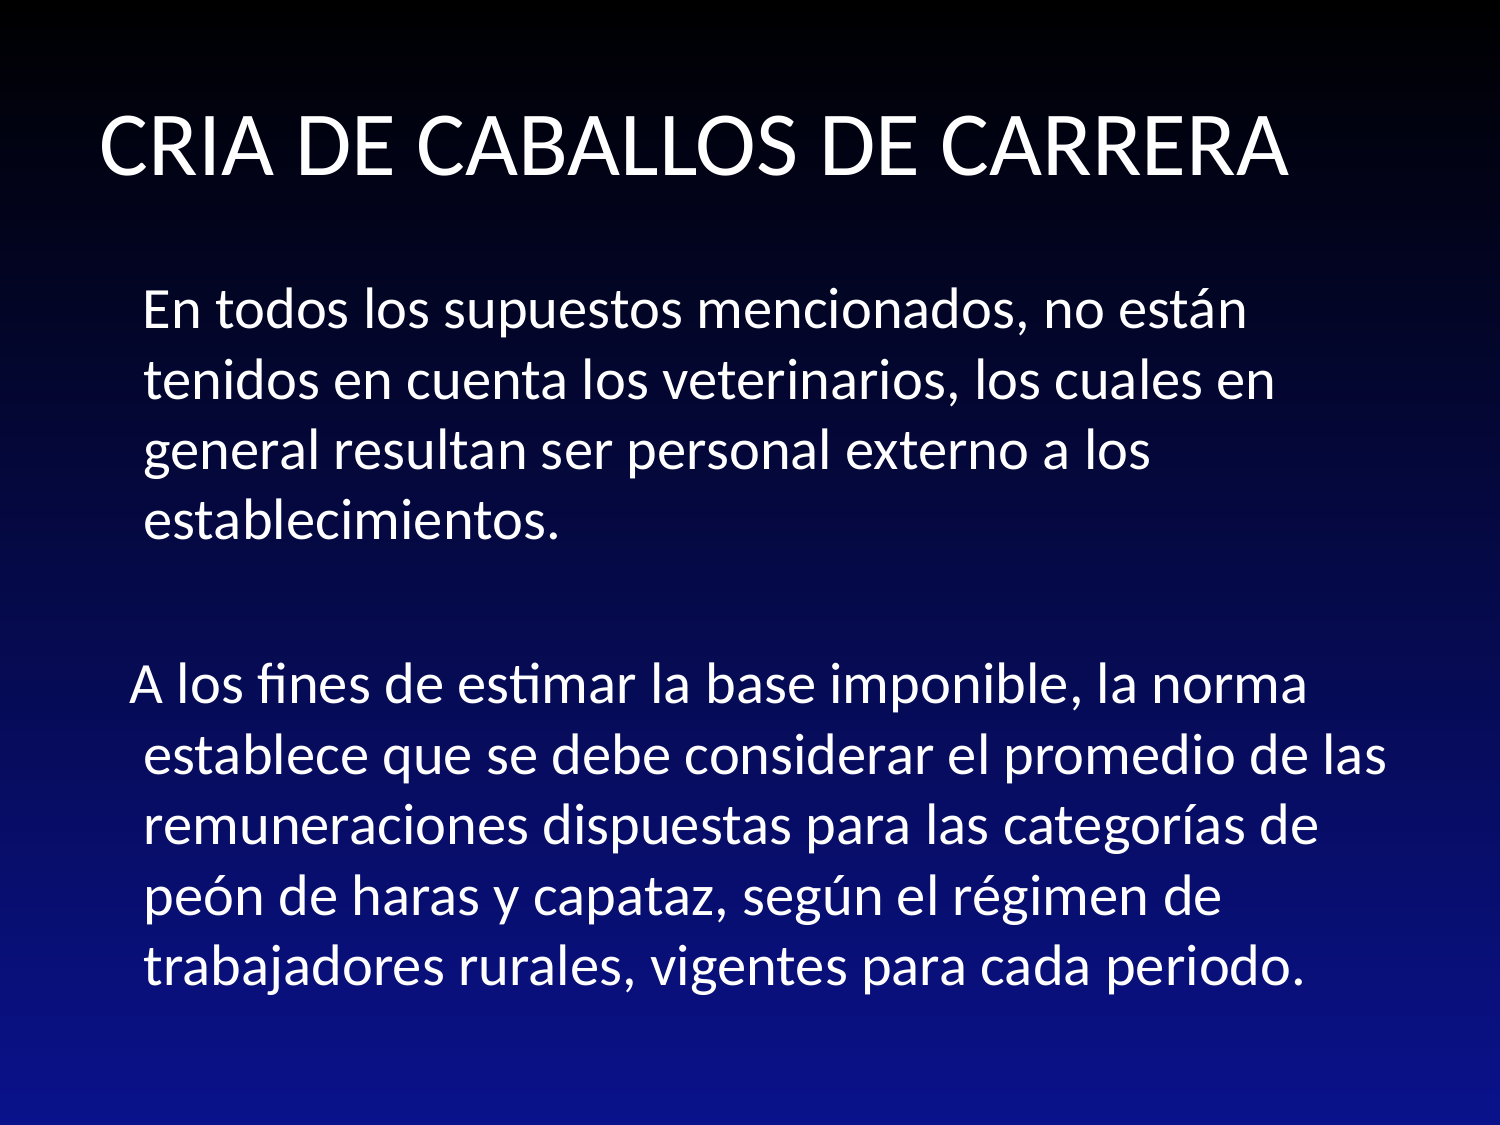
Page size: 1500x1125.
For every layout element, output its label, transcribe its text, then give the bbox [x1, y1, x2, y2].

list En todos los supuestos mencionados, no están tenidos en cuenta los veterinarios, los cuales en general resultan ser personal externo a los establecimientos. A los fines de estimar la base imponible, la norma establece que se debe considerar el promedio de las remuneraciones dispuestas para las categorías de peón de haras y capataz, según el régimen de trabajadores rurales, vigentes para cada periodo. [75, 262, 1425, 1005]
title CRIA DE CABALLOS DE CARRERA [85, 45, 1436, 233]
